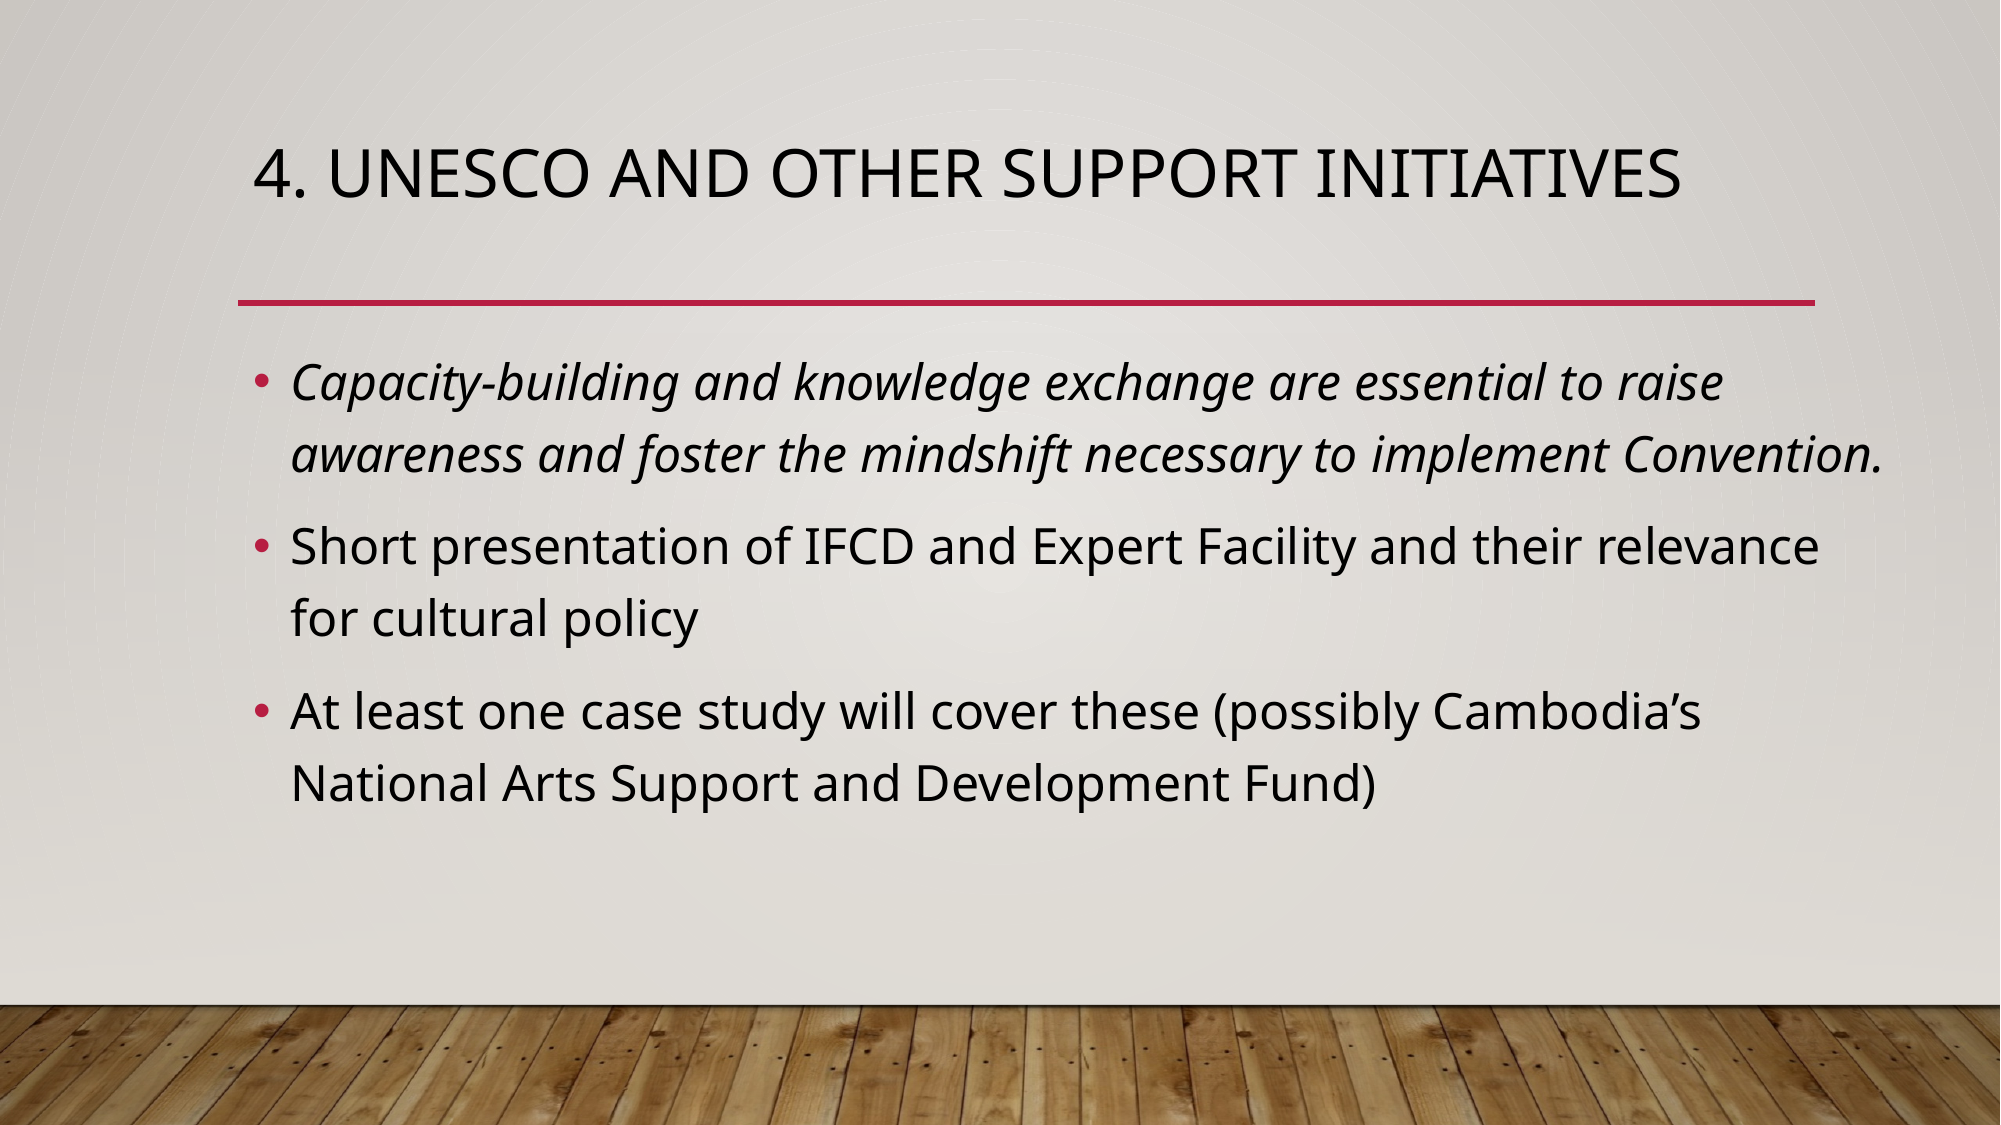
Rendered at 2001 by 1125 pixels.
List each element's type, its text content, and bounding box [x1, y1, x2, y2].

picture [0, 1005, 2000, 1125]
list Capacity-building and knowledge exchange are essential to raise awareness and foster the mindshift necessary to implement Convention. Short presentation of IFCD and Expert Facility and their relevance for cultural policy At least one case study will cover these (possibly Cambodia’s National Arts Support and Development Fund) [238, 330, 1918, 1016]
title 4. Unesco and other support initiatives [238, 131, 1814, 305]
